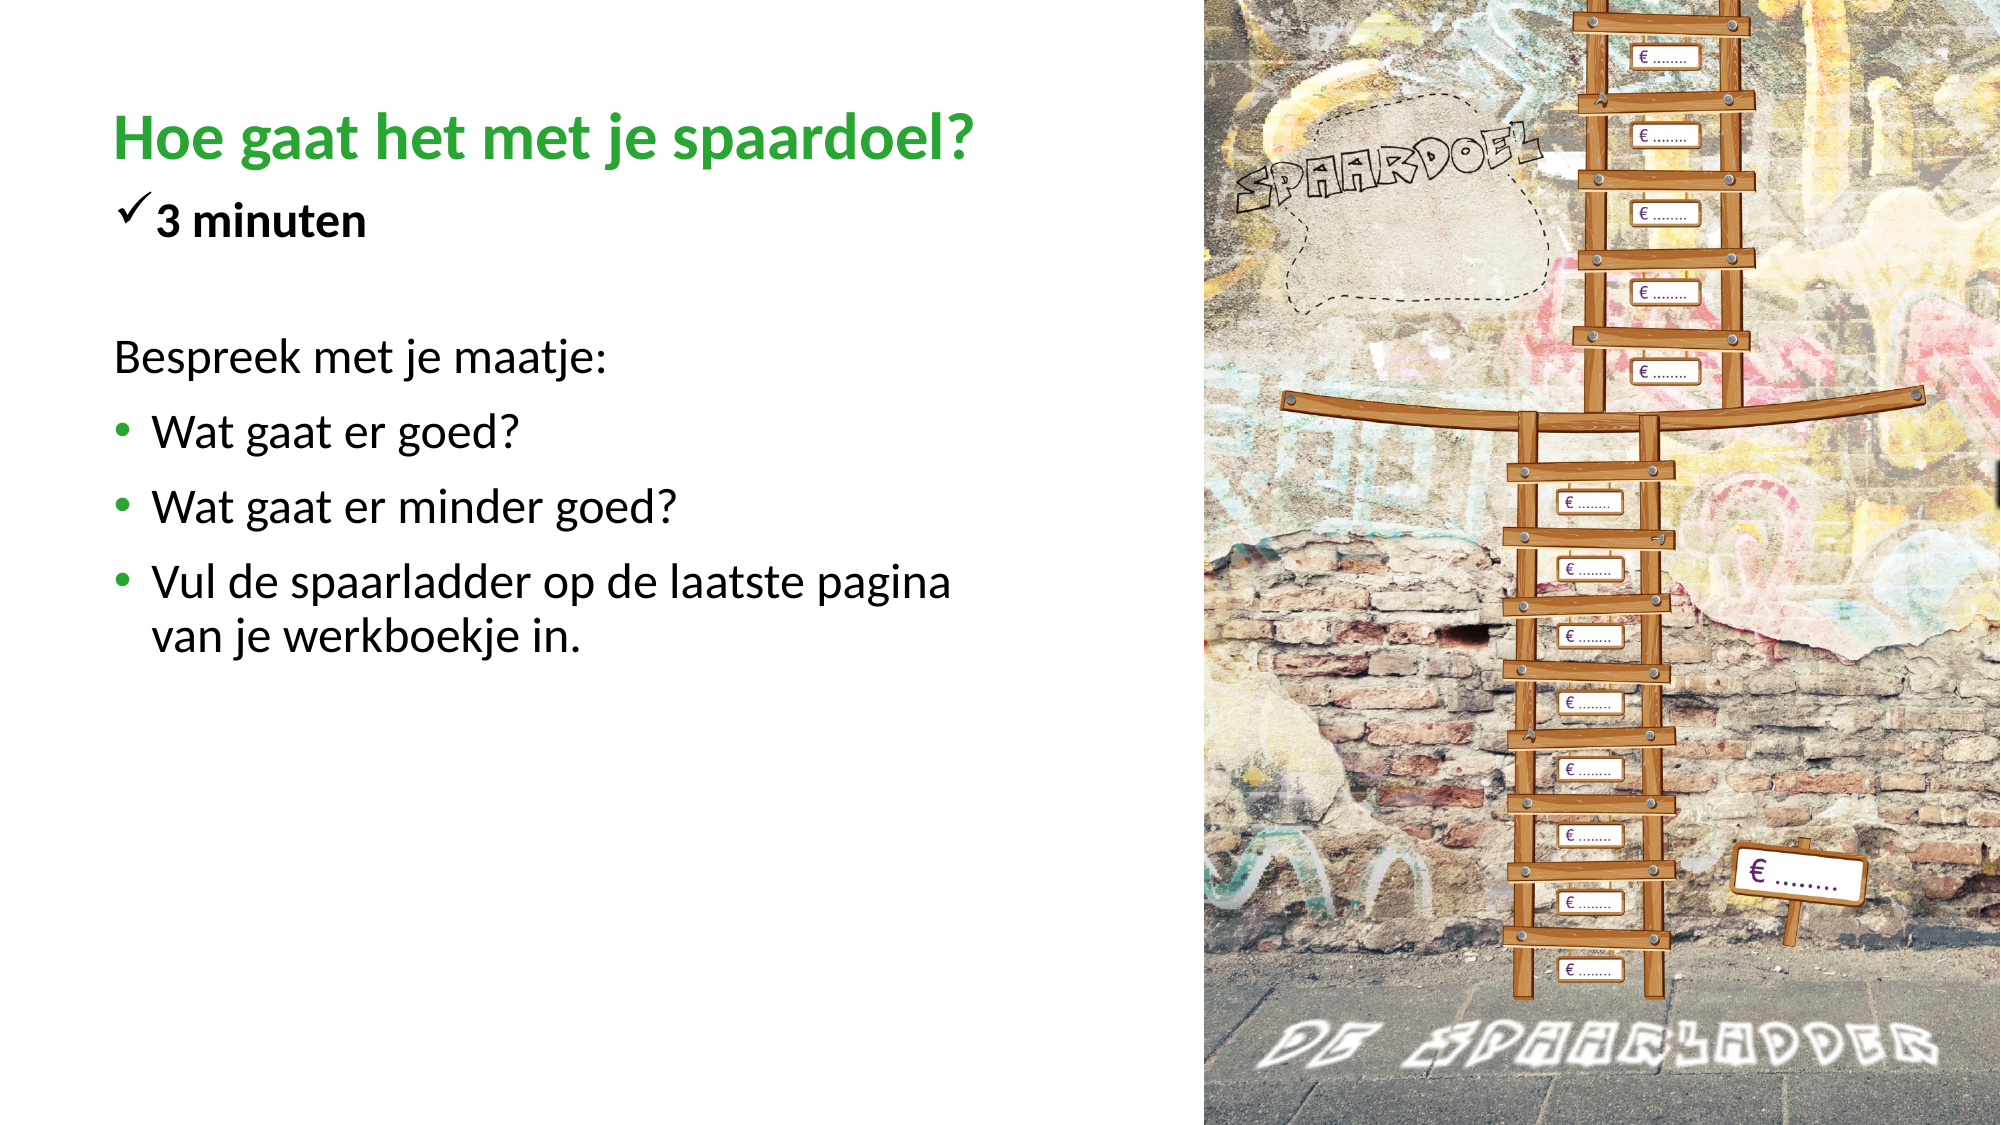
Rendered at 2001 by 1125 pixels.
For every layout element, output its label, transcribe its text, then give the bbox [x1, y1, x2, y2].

picture [1204, 0, 2000, 1125]
text_box Hoe gaat het met je spaardoel? 3 minuten Bespreek met je maatje: Wat gaat er goed? Wat gaat er minder goed? Vul de spaarladder op de laatste pagina van je werkboekje in. [113, 101, 1000, 1082]
